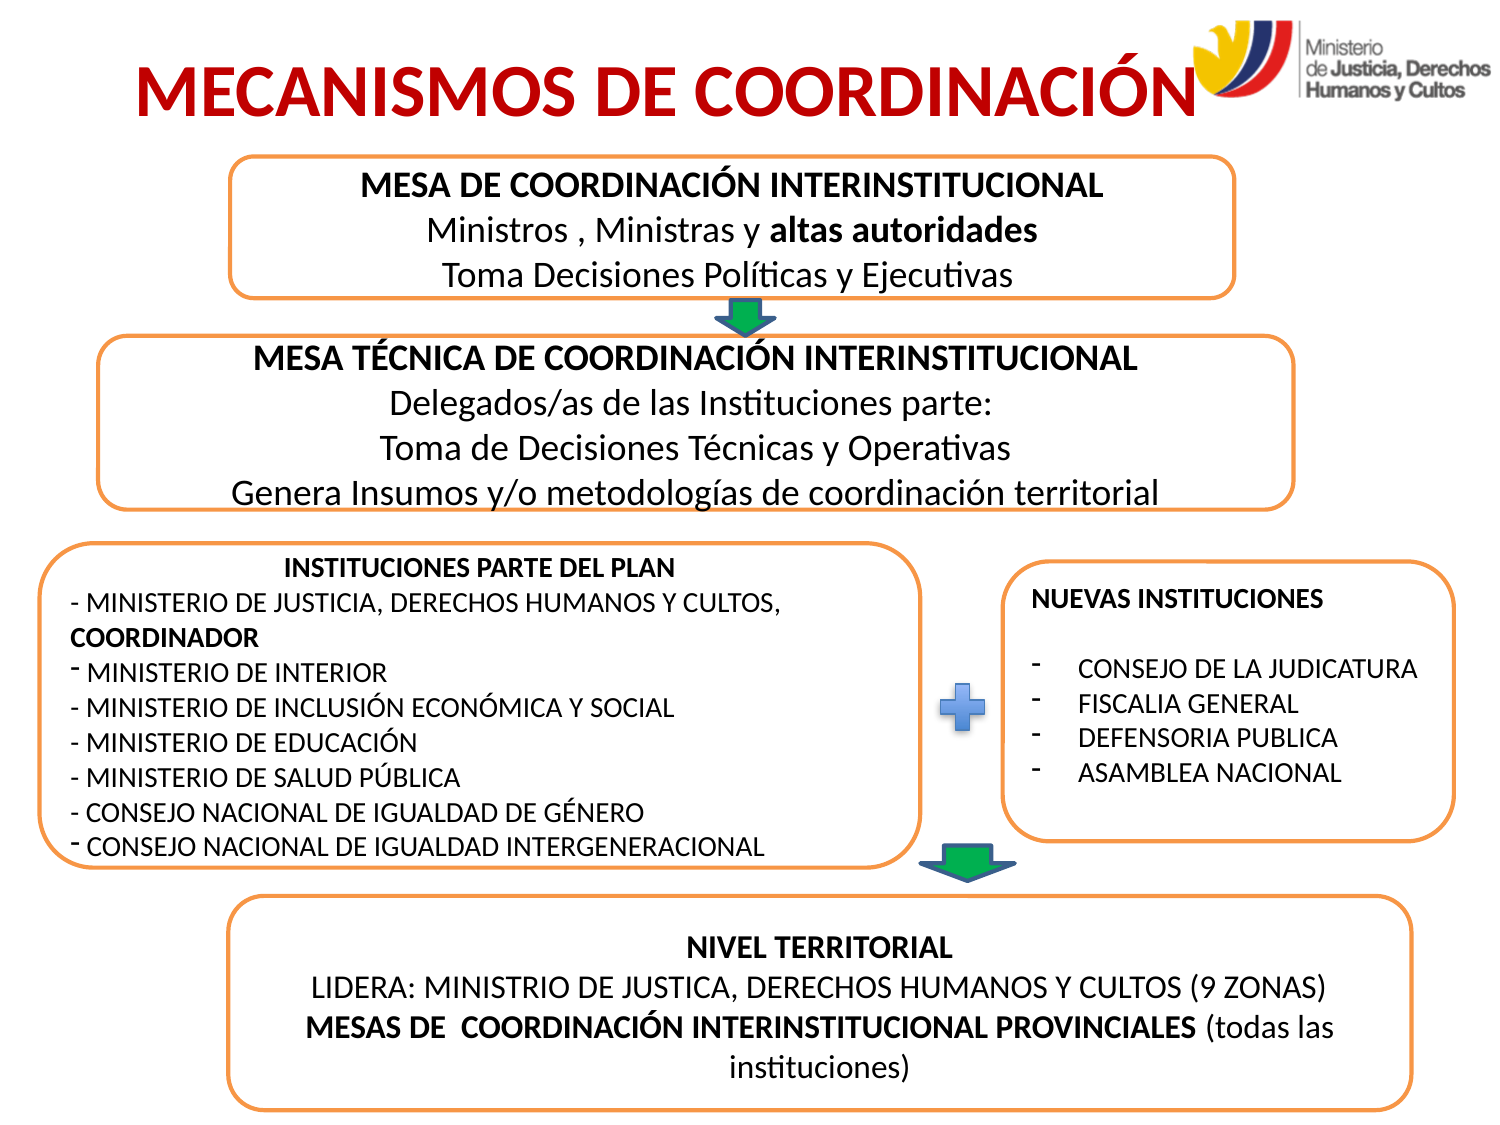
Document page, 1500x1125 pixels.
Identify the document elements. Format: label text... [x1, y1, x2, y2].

text_box [714, 298, 777, 338]
text_box [918, 843, 1017, 883]
text_box MESA DE COORDINACIÓN INTERINSTITUCIONAL Ministros , Ministras y altas autoridades Toma Decisiones Políticas y Ejecutivas [227, 154, 1237, 301]
text_box NIVEL TERRITORIAL LIDERA: MINISTRIO DE JUSTICA, DERECHOS HUMANOS Y CULTOS (9 ZONAS) MESAS DE COORDINACIÓN INTERINSTITUCIONAL PROVINCIALES (todas las instituciones) [226, 893, 1414, 1113]
title MECANISMOS DE COORDINACIÓN [0, 21, 1412, 151]
text_box NUEVAS INSTITUCIONES CONSEJO DE LA JUDICATURA FISCALIA GENERAL DEFENSORIA PUBLICA ASAMBLEA NACIONAL [1000, 559, 1456, 844]
text_box [940, 683, 985, 731]
text_box INSTITUCIONES PARTE DEL PLAN - MINISTERIO DE JUSTICIA, DERECHOS HUMANOS Y CULTOS, COORDINADOR MINISTERIO DE INTERIOR - MINISTERIO DE INCLUSIÓN ECONÓMICA Y SOCIAL - MINISTERIO DE EDUCACIÓN - MINISTERIO DE SALUD PÚBLICA - CONSEJO NACIONAL DE IGUALDAD DE GÉNERO CONSEJO NACIONAL DE IGUALDAD INTERGENERACIONAL [37, 541, 923, 870]
text_box MESA TÉCNICA DE COORDINACIÓN INTERINSTITUCIONAL Delegados/as de las Instituciones parte: Toma de Decisiones Técnicas y Operativas Genera Insumos y/o metodologías de coordinación territorial [95, 333, 1296, 512]
picture [1186, 6, 1495, 118]
